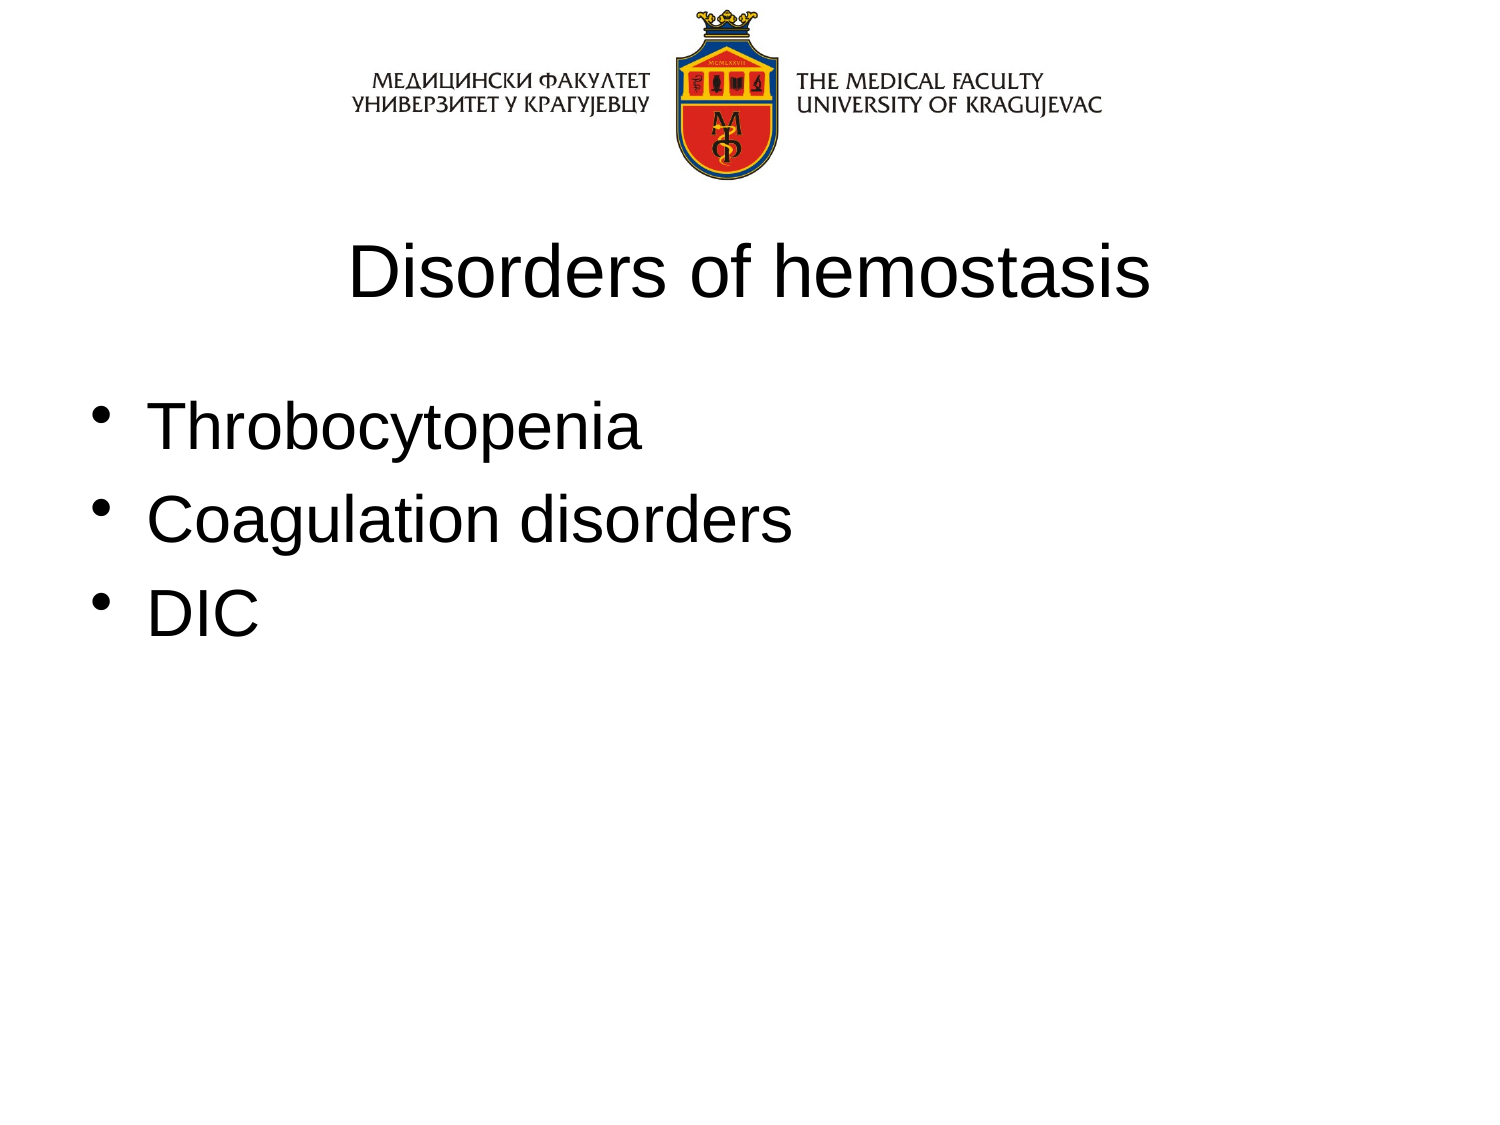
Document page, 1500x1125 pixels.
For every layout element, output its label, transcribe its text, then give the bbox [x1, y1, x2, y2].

title Disorders of hemostasis [74, 173, 1426, 362]
list Throbocytopenia Coagulation disorders DIC [74, 374, 1426, 1118]
picture [328, 0, 1125, 173]
